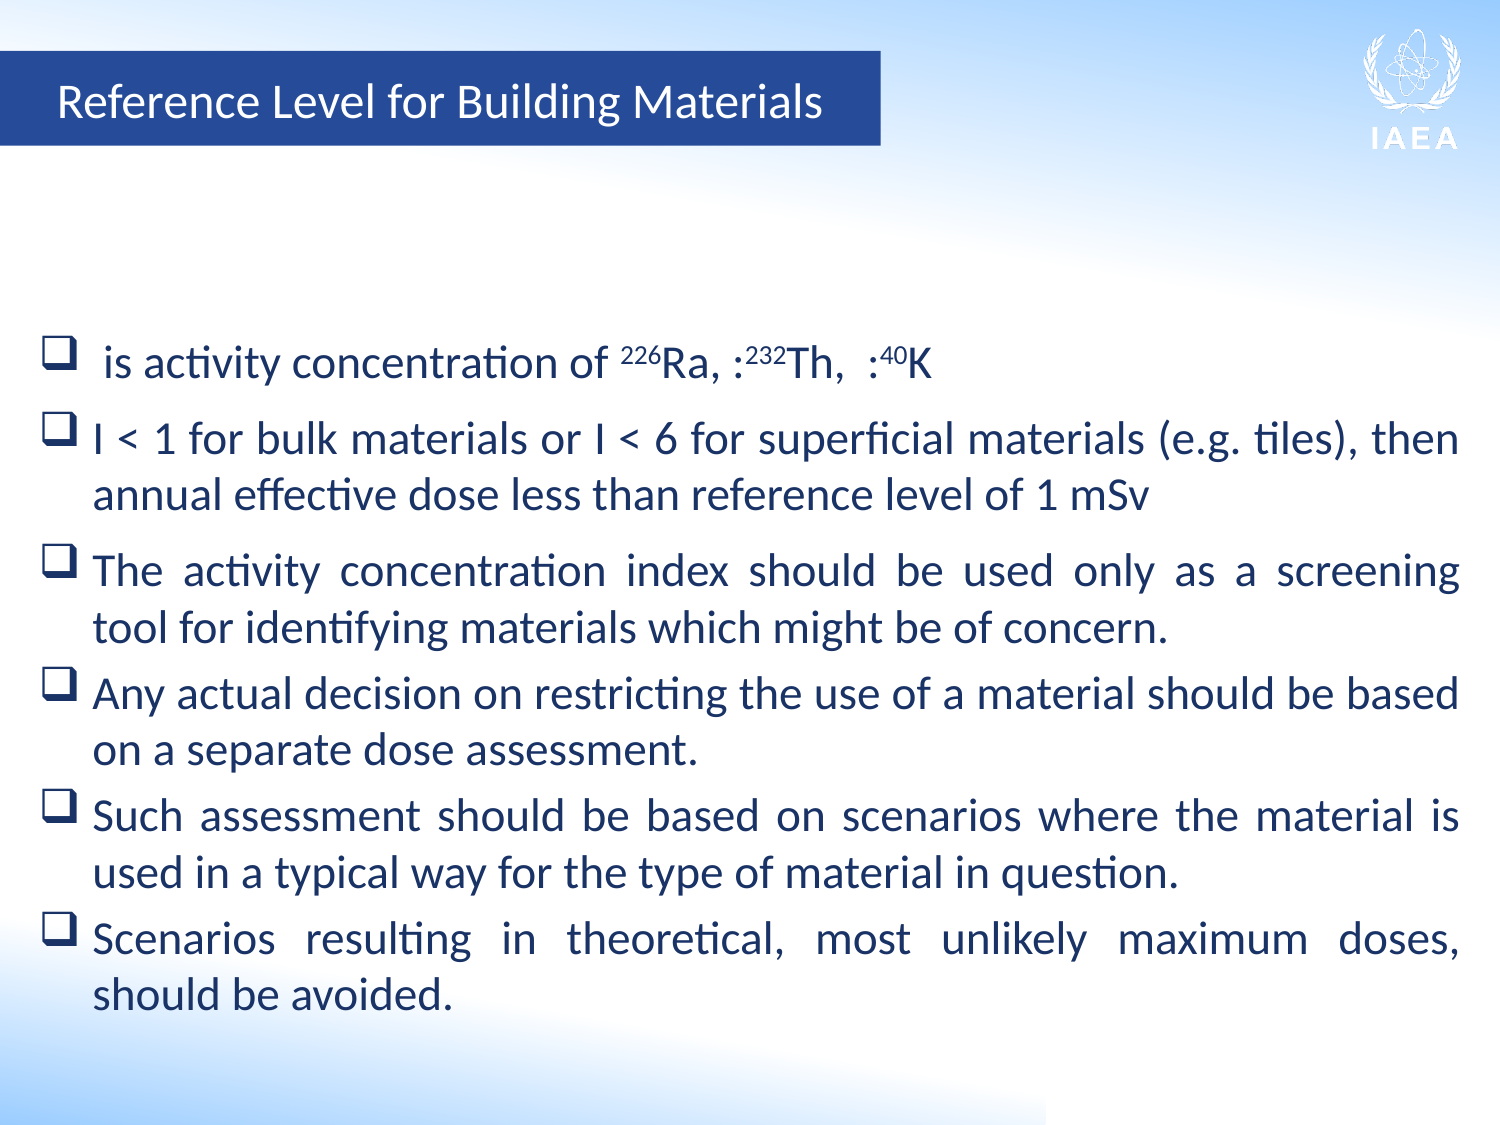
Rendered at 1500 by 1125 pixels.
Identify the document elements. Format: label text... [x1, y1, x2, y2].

picture [1363, 29, 1461, 149]
text_box Reference Level for Building Materials [0, 49, 883, 148]
